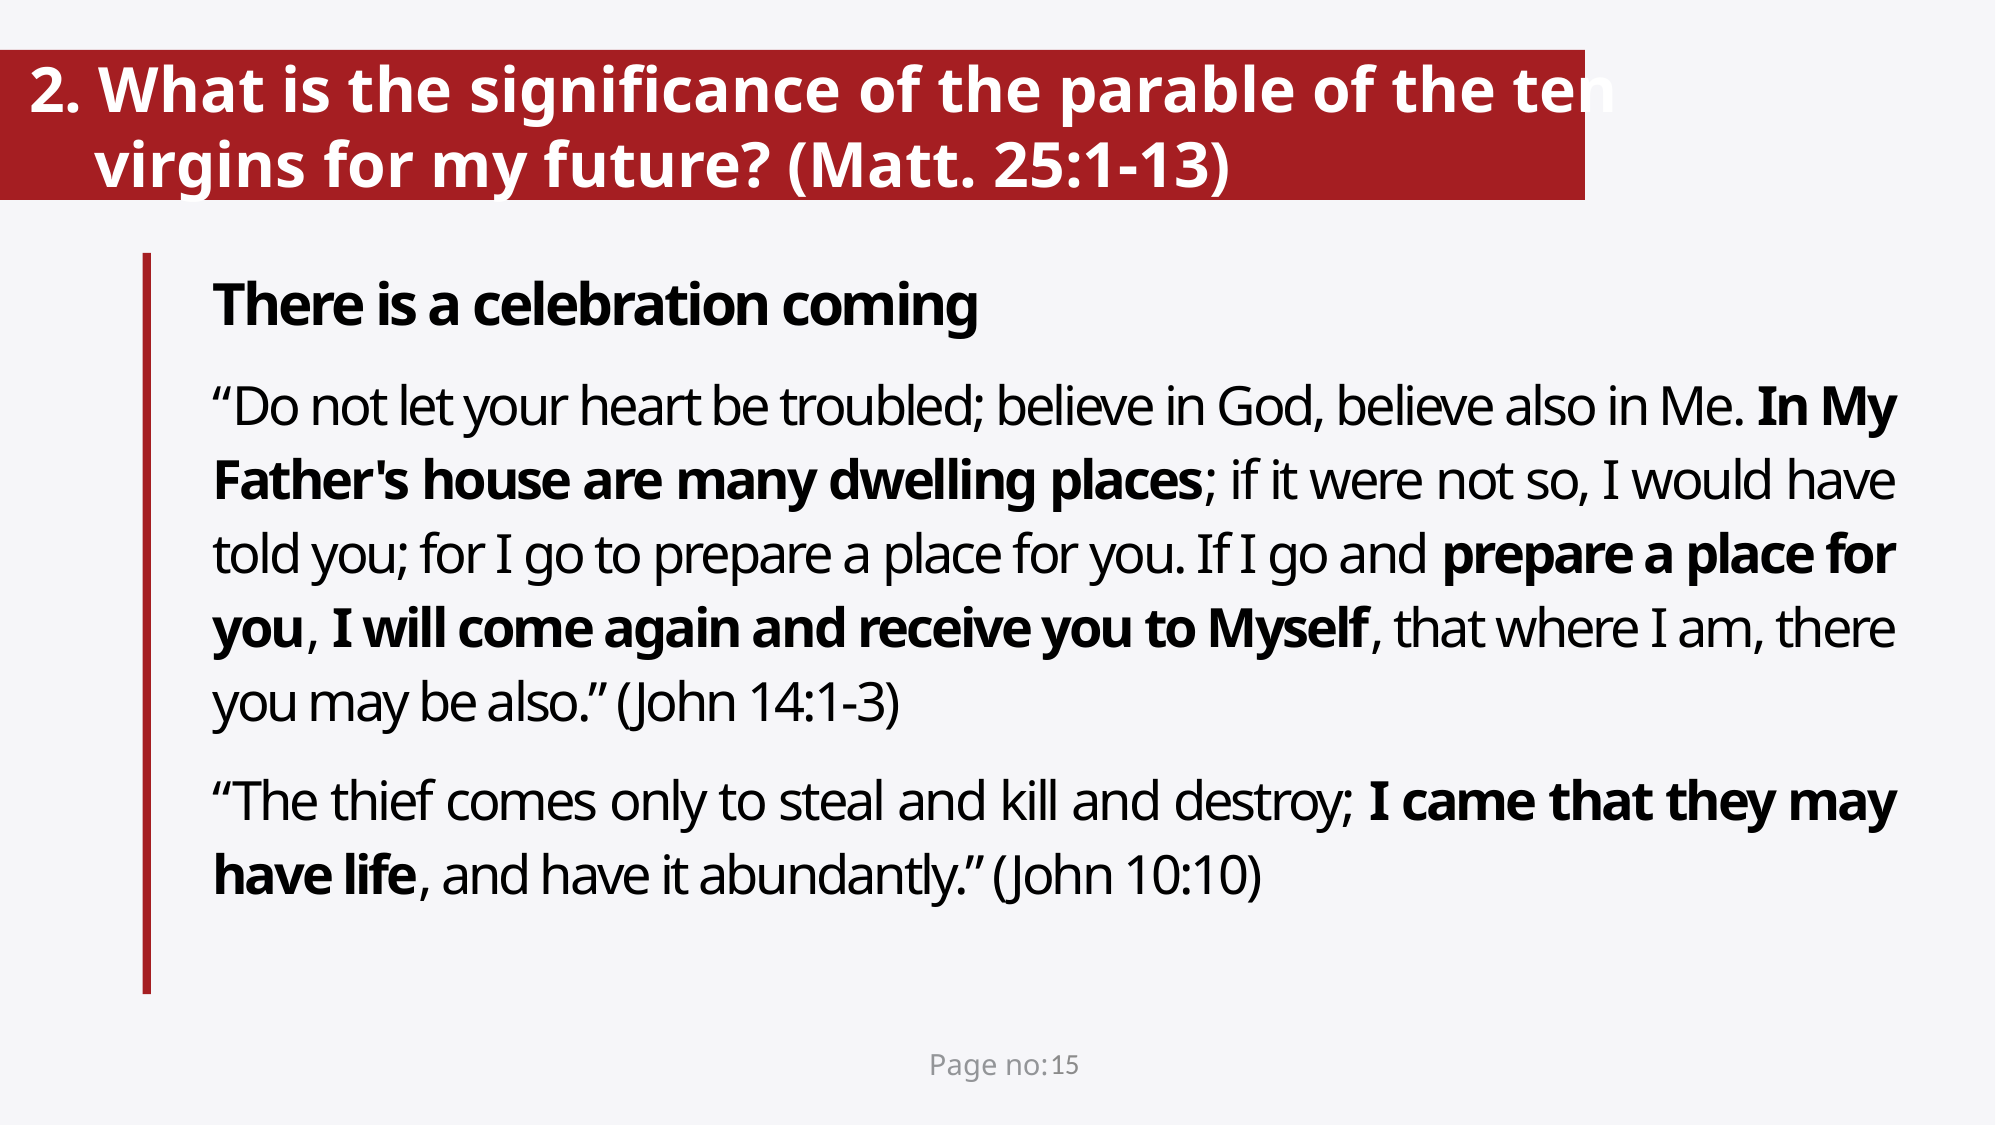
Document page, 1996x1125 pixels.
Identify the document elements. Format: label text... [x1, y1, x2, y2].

title 2. What is the significance of the parable of the ten virgins for my future? (Matt. 25:1-13) [14, 62, 1810, 188]
subtitle There is a celebration coming “Do not let your heart be troubled; believe in God, believe also in Me. In My Father's house are many dwelling places; if it were not so, I would have told you; for I go to prepare a place for you. If I go and prepare a place for you, I will come again and receive you to Myself, that where I am, there you may be also.” (John 14:1-3) “The thief comes only to steal and kill and destroy; I came that they may have life, and have it abundantly.” (John 10:10) [197, 249, 1910, 1000]
